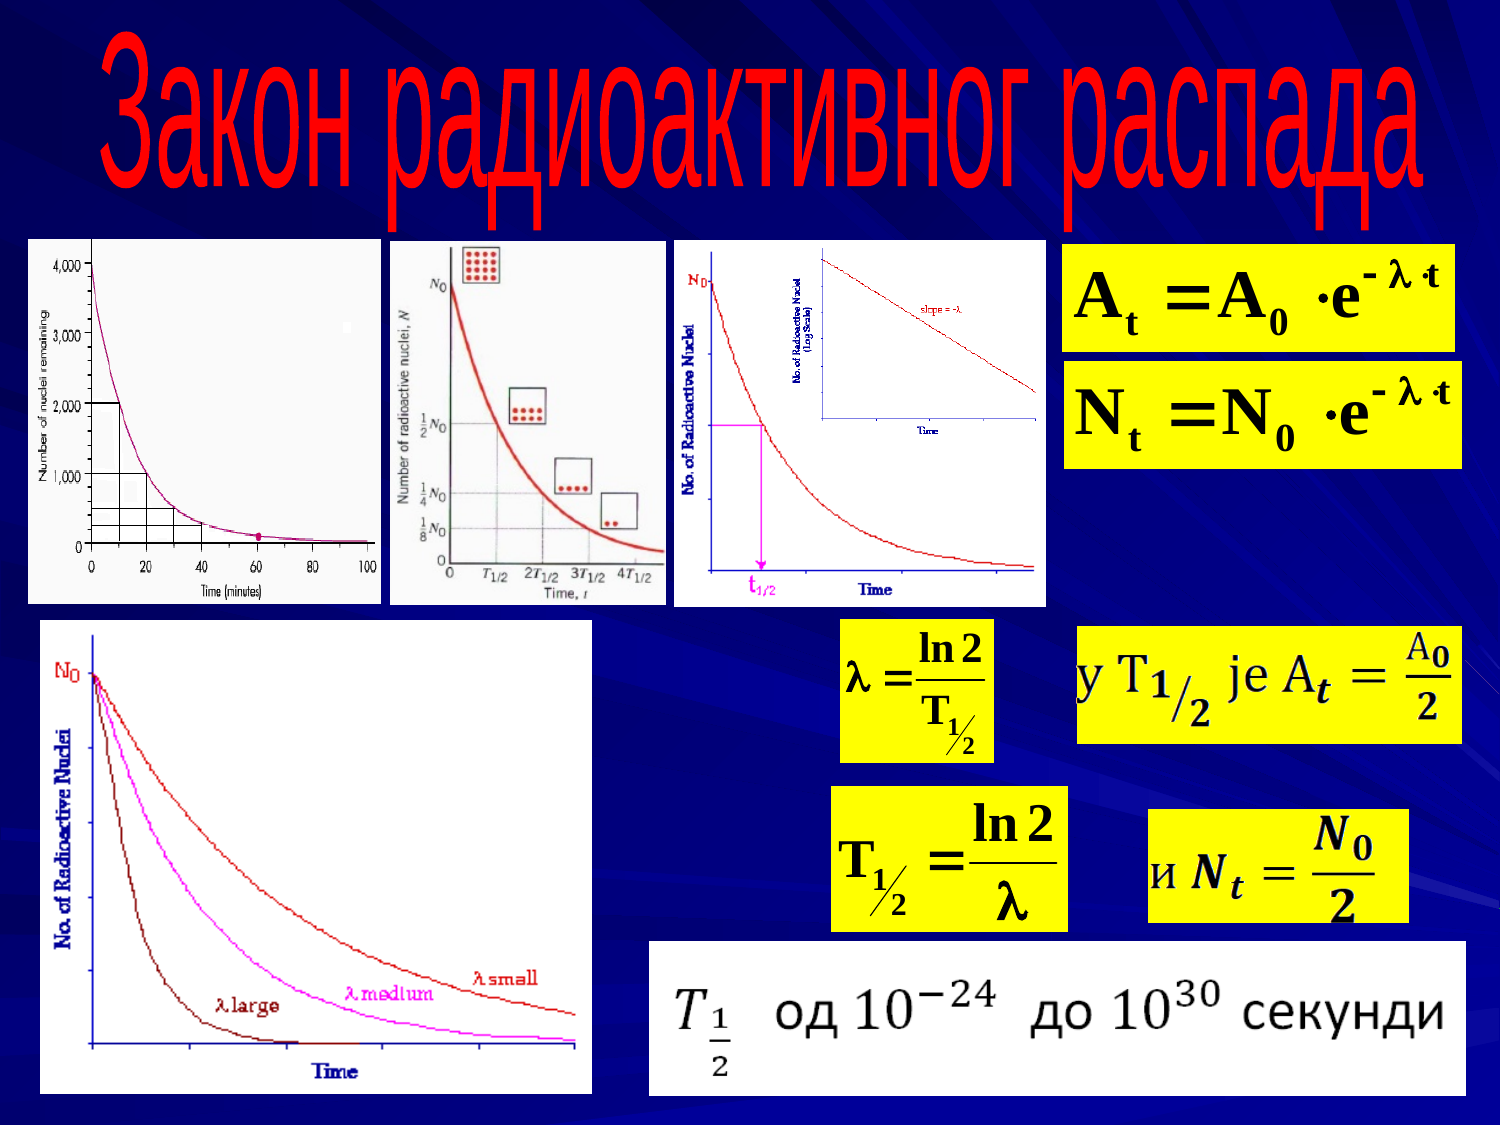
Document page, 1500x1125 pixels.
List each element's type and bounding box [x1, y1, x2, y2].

text_box [839, 618, 995, 764]
text_box [1061, 243, 1455, 353]
picture [1076, 625, 1463, 744]
text_box [830, 785, 1069, 932]
picture [648, 941, 1466, 1096]
list [28, 239, 381, 605]
picture [673, 240, 1047, 607]
picture [1147, 808, 1409, 924]
text_box [1063, 360, 1463, 470]
picture [40, 620, 592, 1094]
picture [390, 241, 666, 605]
